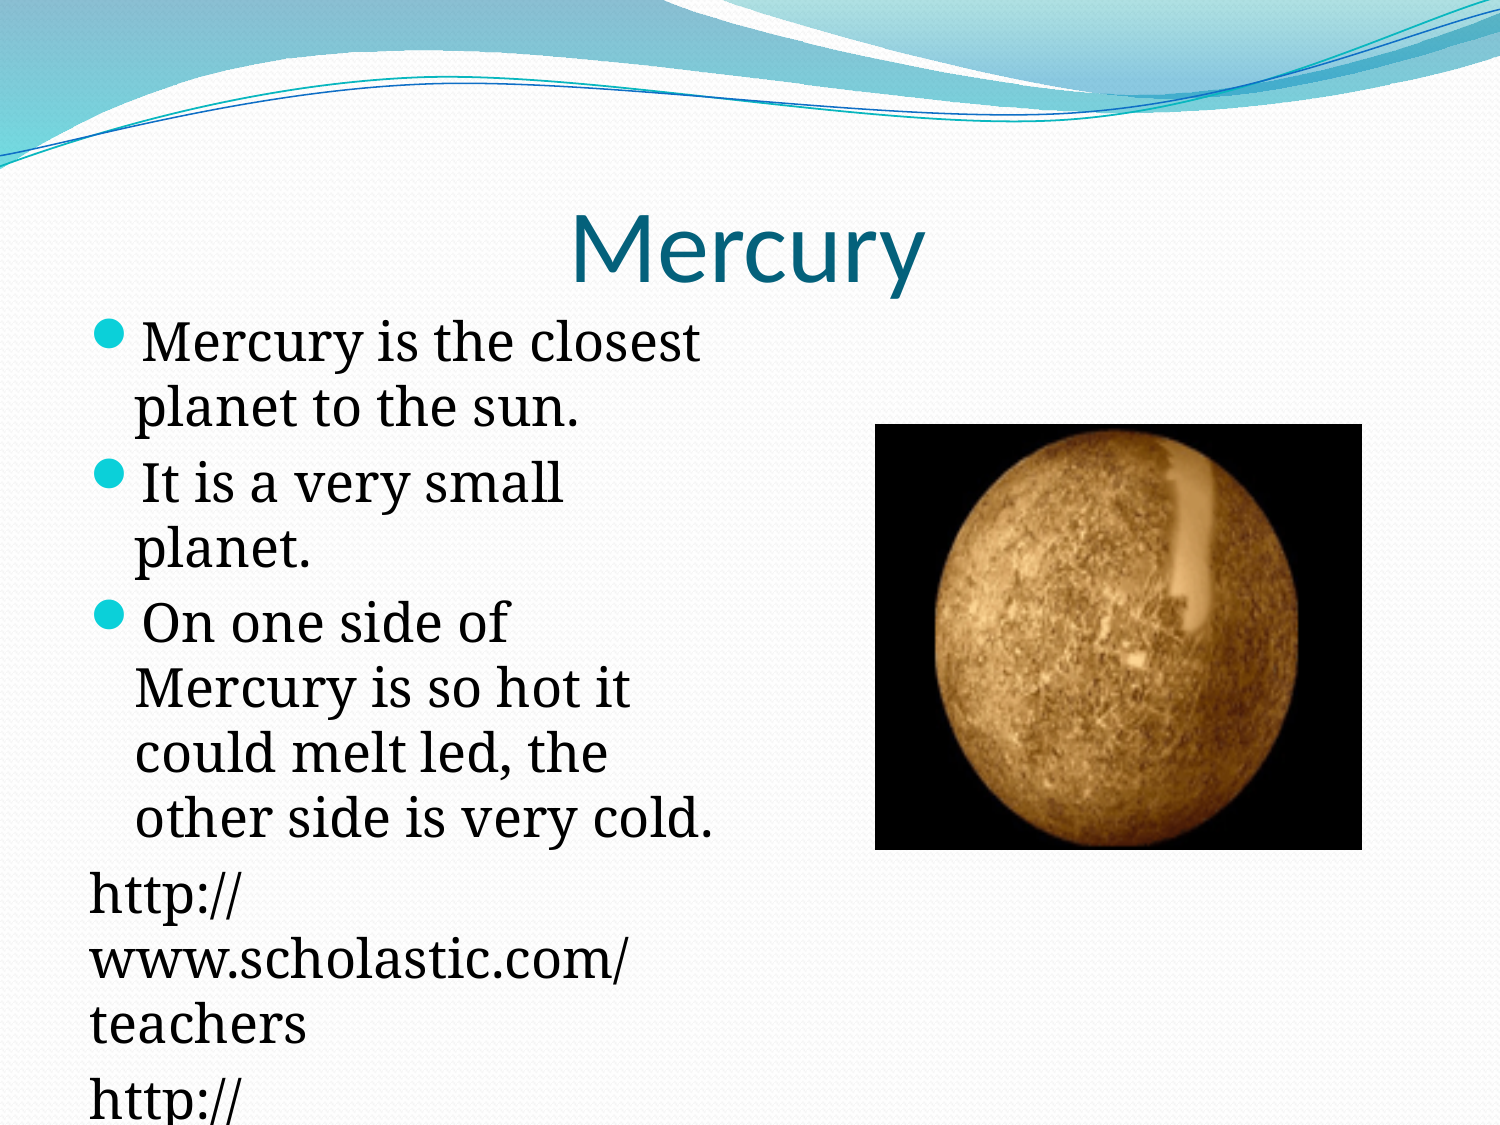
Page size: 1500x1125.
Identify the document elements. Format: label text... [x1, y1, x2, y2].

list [874, 424, 1363, 851]
title Mercury [75, 115, 1425, 303]
list Mercury is the closest planet to the sun. It is a very small planet. On one side of Mercury is so hot it could melt led, the other side is very cold. http://www.scholastic.com/teachers http://www.planetfacts.org [75, 299, 738, 1028]
